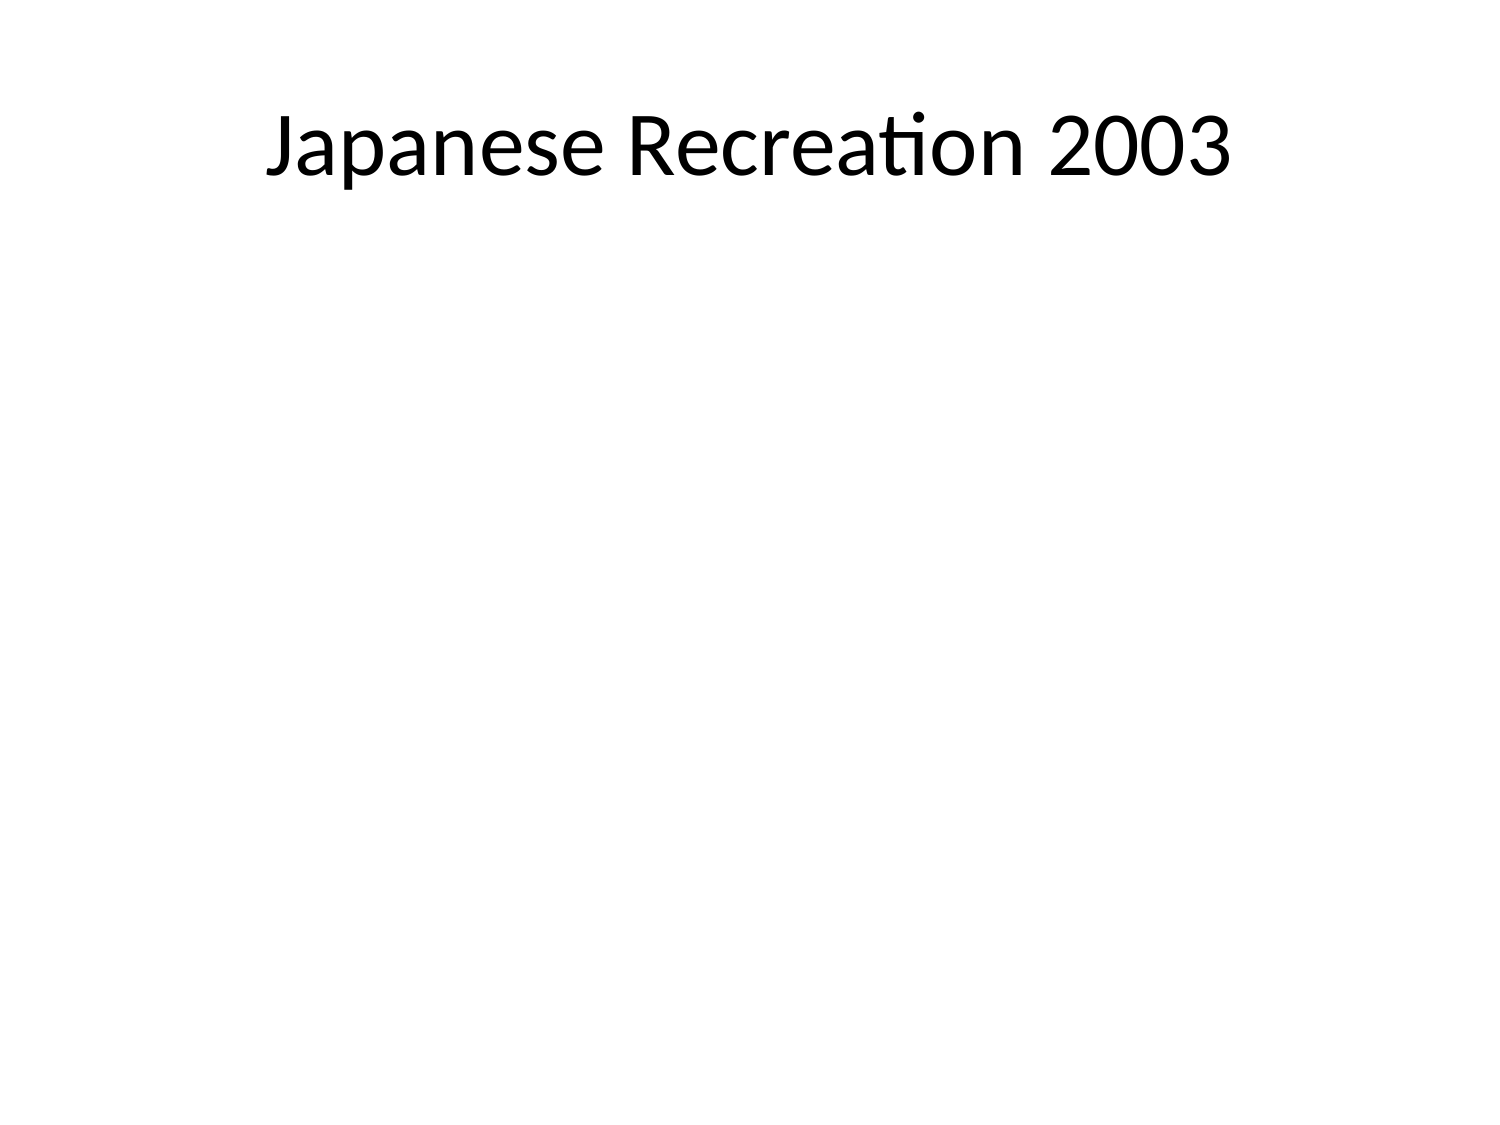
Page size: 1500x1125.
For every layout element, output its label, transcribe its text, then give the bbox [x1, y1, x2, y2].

title Japanese Recreation 2003 [75, 45, 1425, 233]
